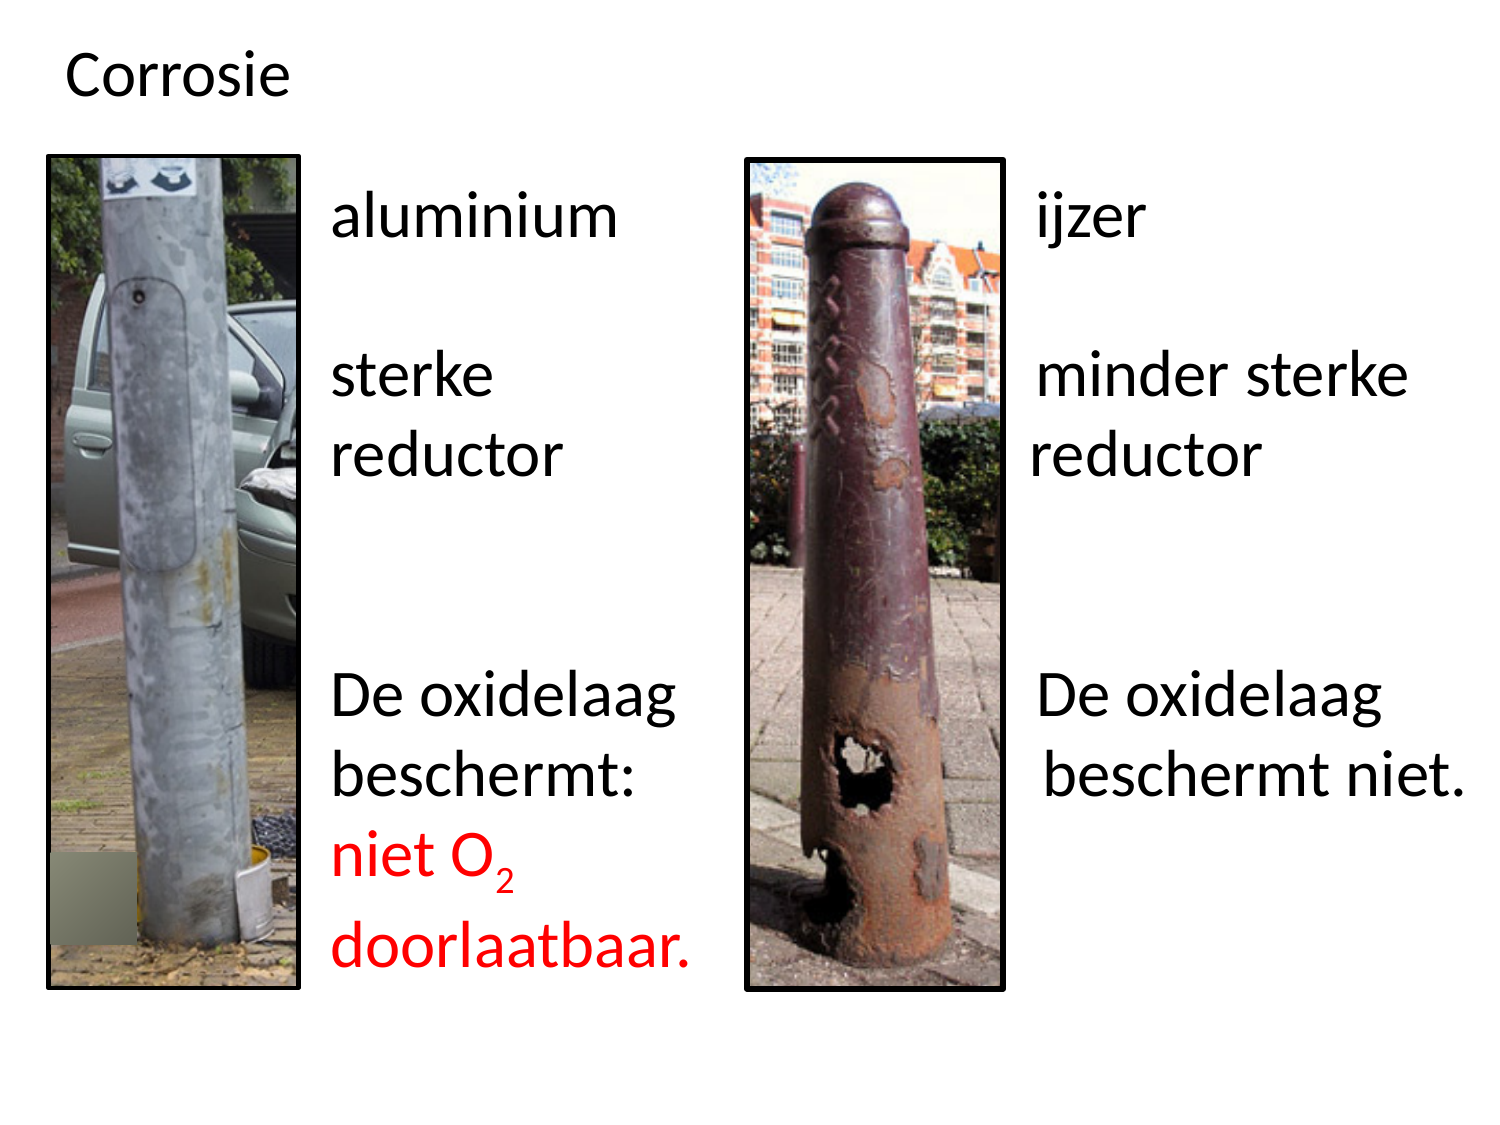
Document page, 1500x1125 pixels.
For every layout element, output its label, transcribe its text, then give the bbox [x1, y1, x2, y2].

text_box aluminium ijzer sterke minder sterke reductor reductor beschermende De oxidelaag De oxidelaag beschermt: beschermt niet. niet O2 wel O2 doorlaatbaar. doorlaatbaar. [315, 162, 1500, 1069]
picture [749, 162, 1000, 986]
text_box Corrosie [50, 22, 434, 118]
picture [50, 158, 296, 986]
